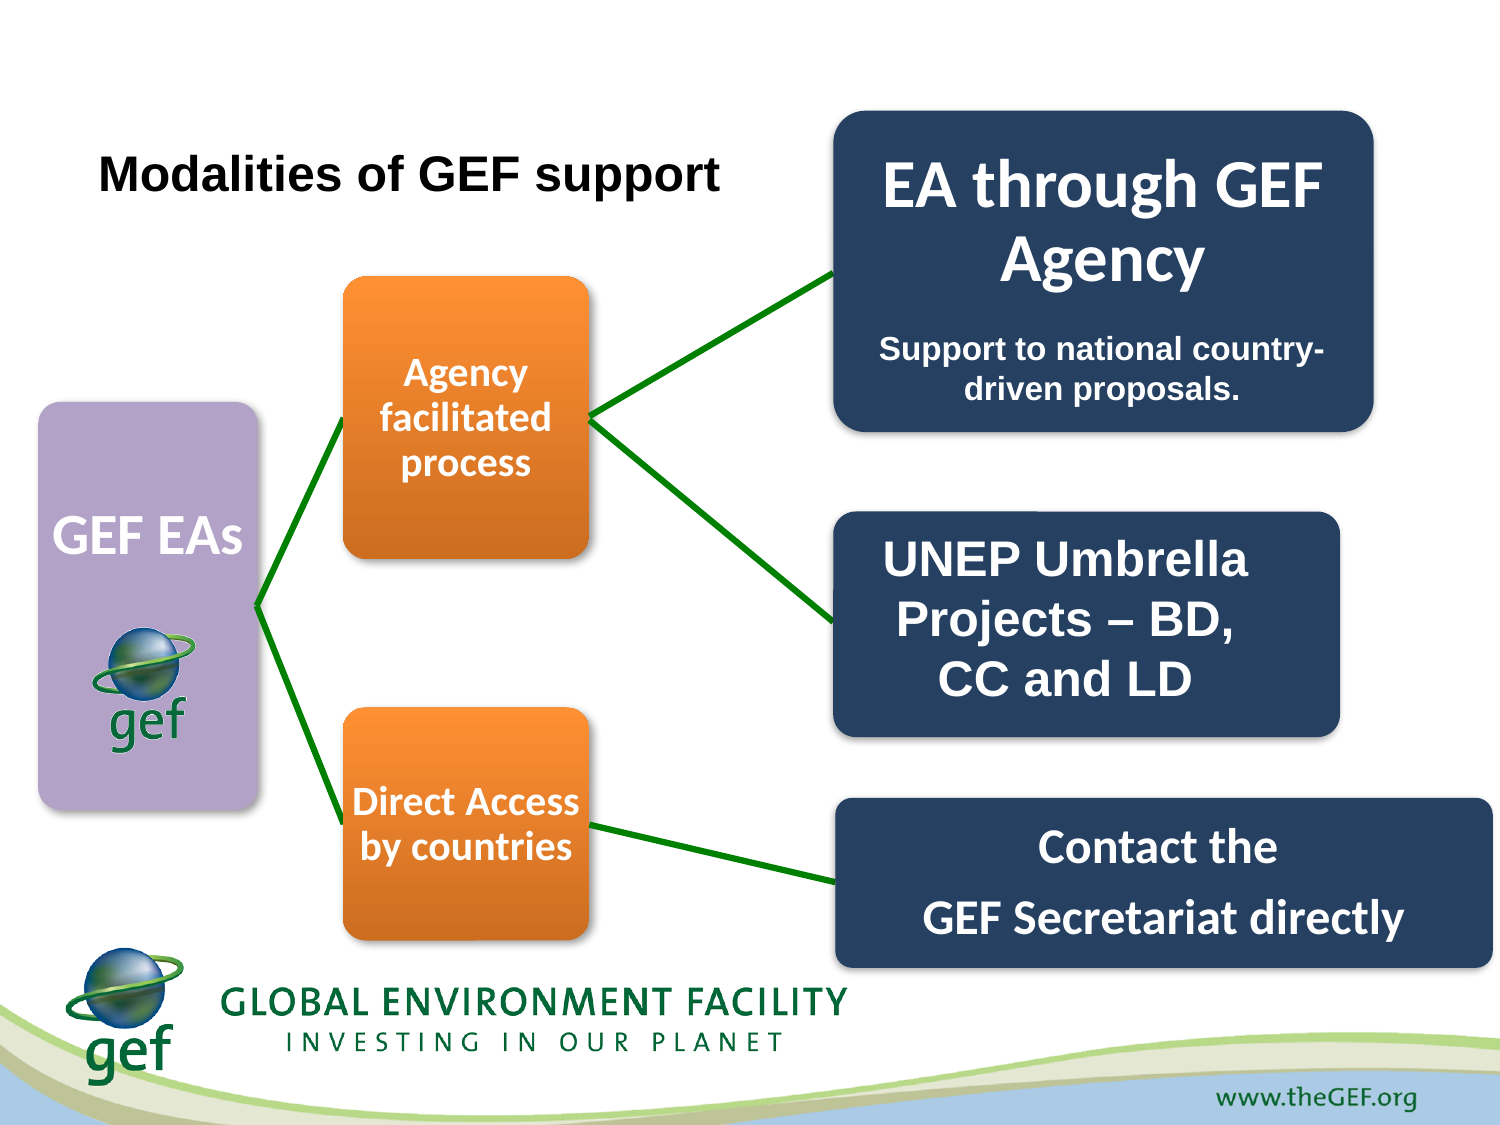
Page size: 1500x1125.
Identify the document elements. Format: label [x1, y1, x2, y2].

text_box [37, 87, 1463, 938]
picture [0, 920, 1500, 1125]
